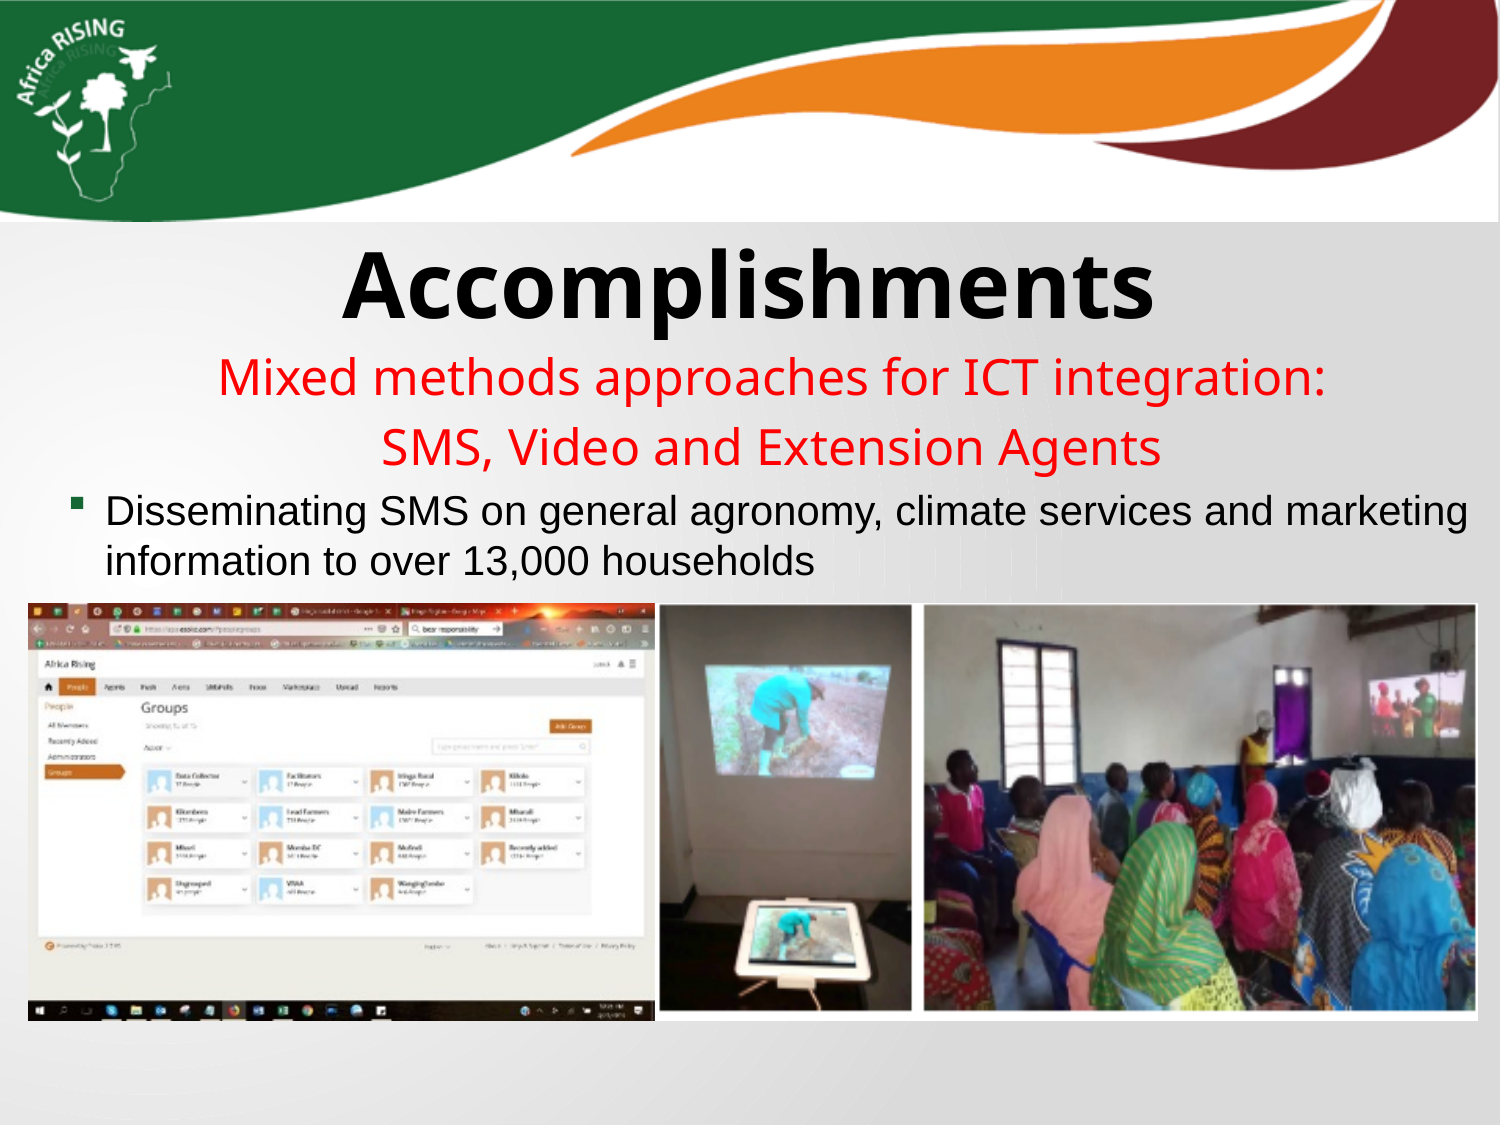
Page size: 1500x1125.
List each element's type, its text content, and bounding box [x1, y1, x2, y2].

text_box Accomplishments [0, 219, 1500, 358]
picture [28, 602, 1479, 1022]
list Mixed methods approaches for ICT integration: SMS, Video and Extension Agents Disseminating SMS on general agronomy, climate services and marketing information to over 13,000 households [34, 358, 1500, 598]
picture [0, 0, 1499, 219]
